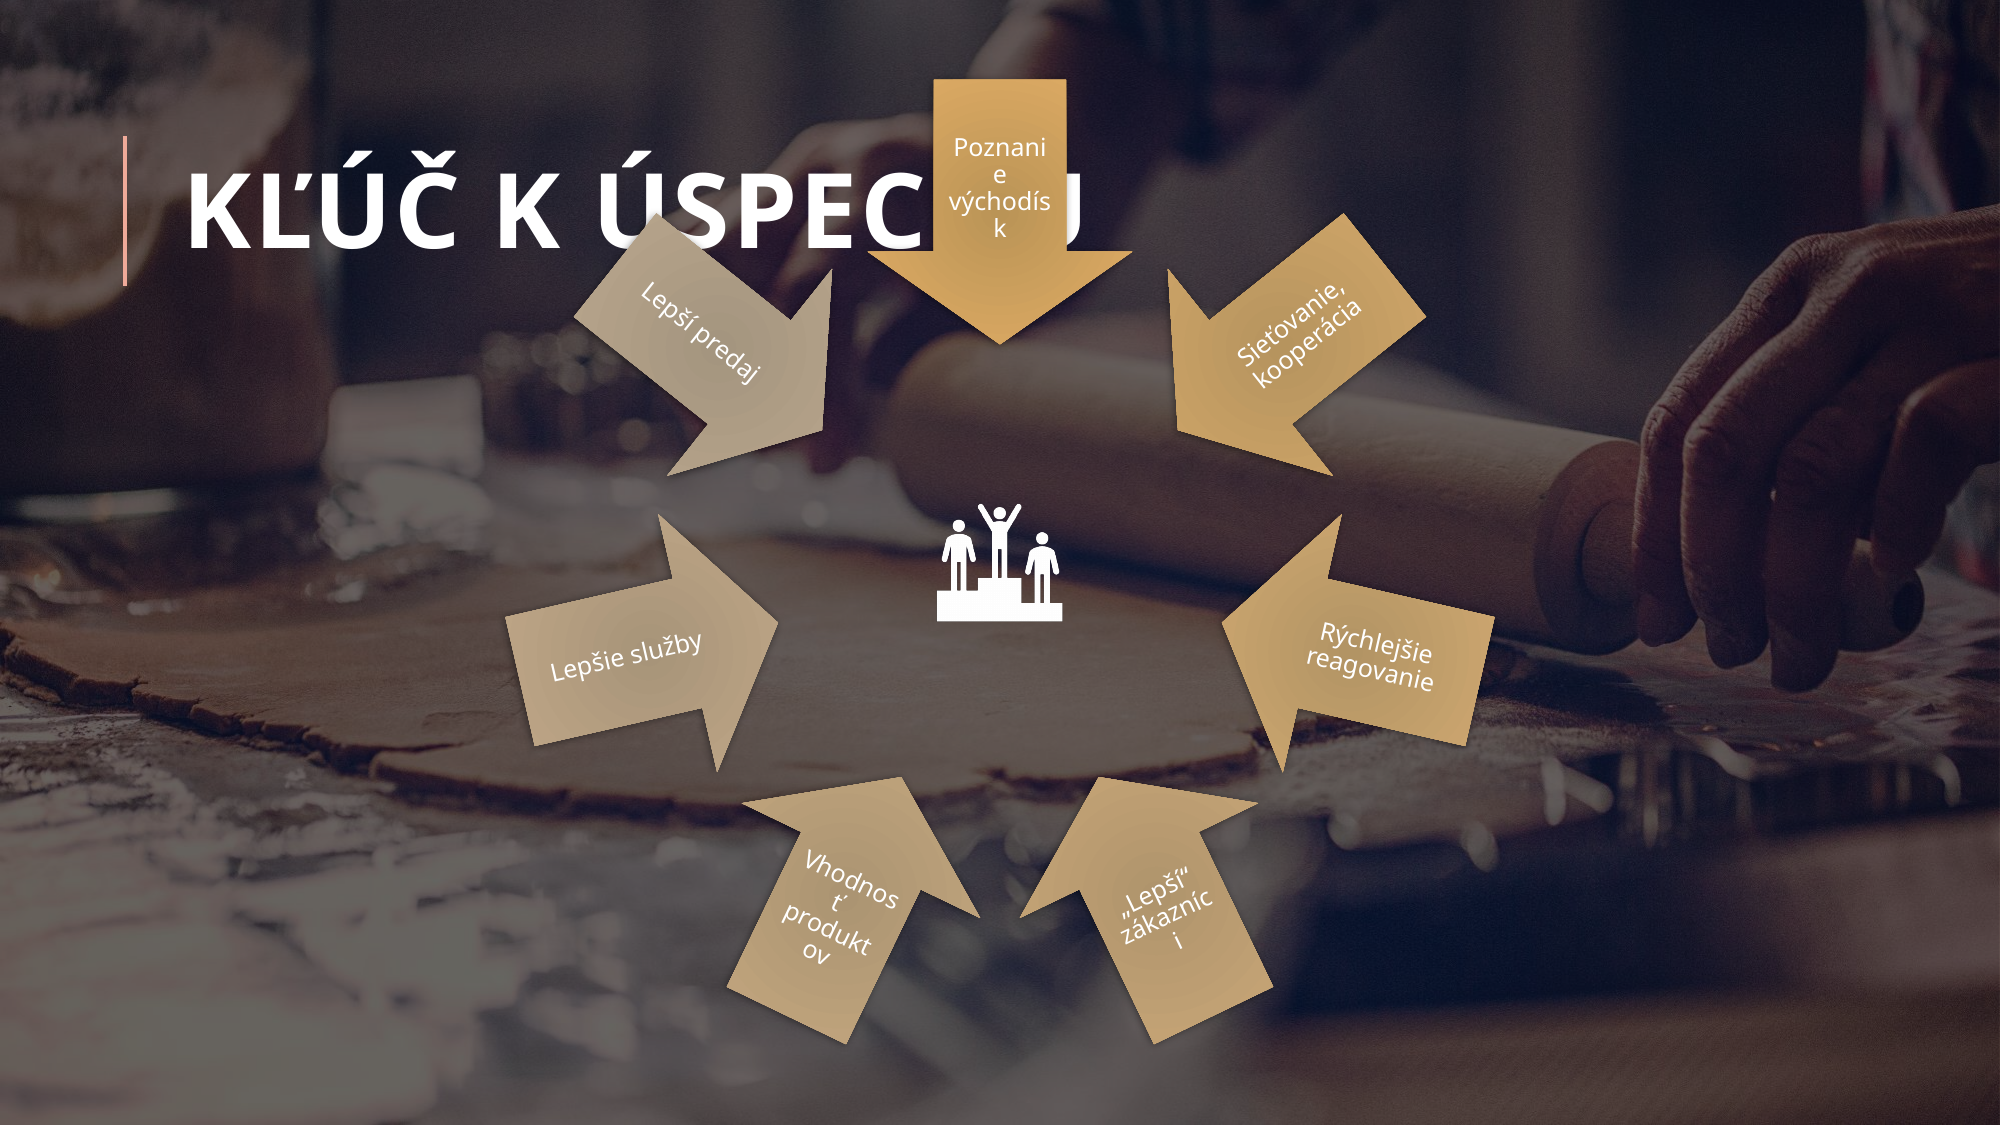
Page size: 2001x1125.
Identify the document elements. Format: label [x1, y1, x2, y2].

picture [0, 0, 2000, 1125]
list [364, 79, 1636, 1030]
